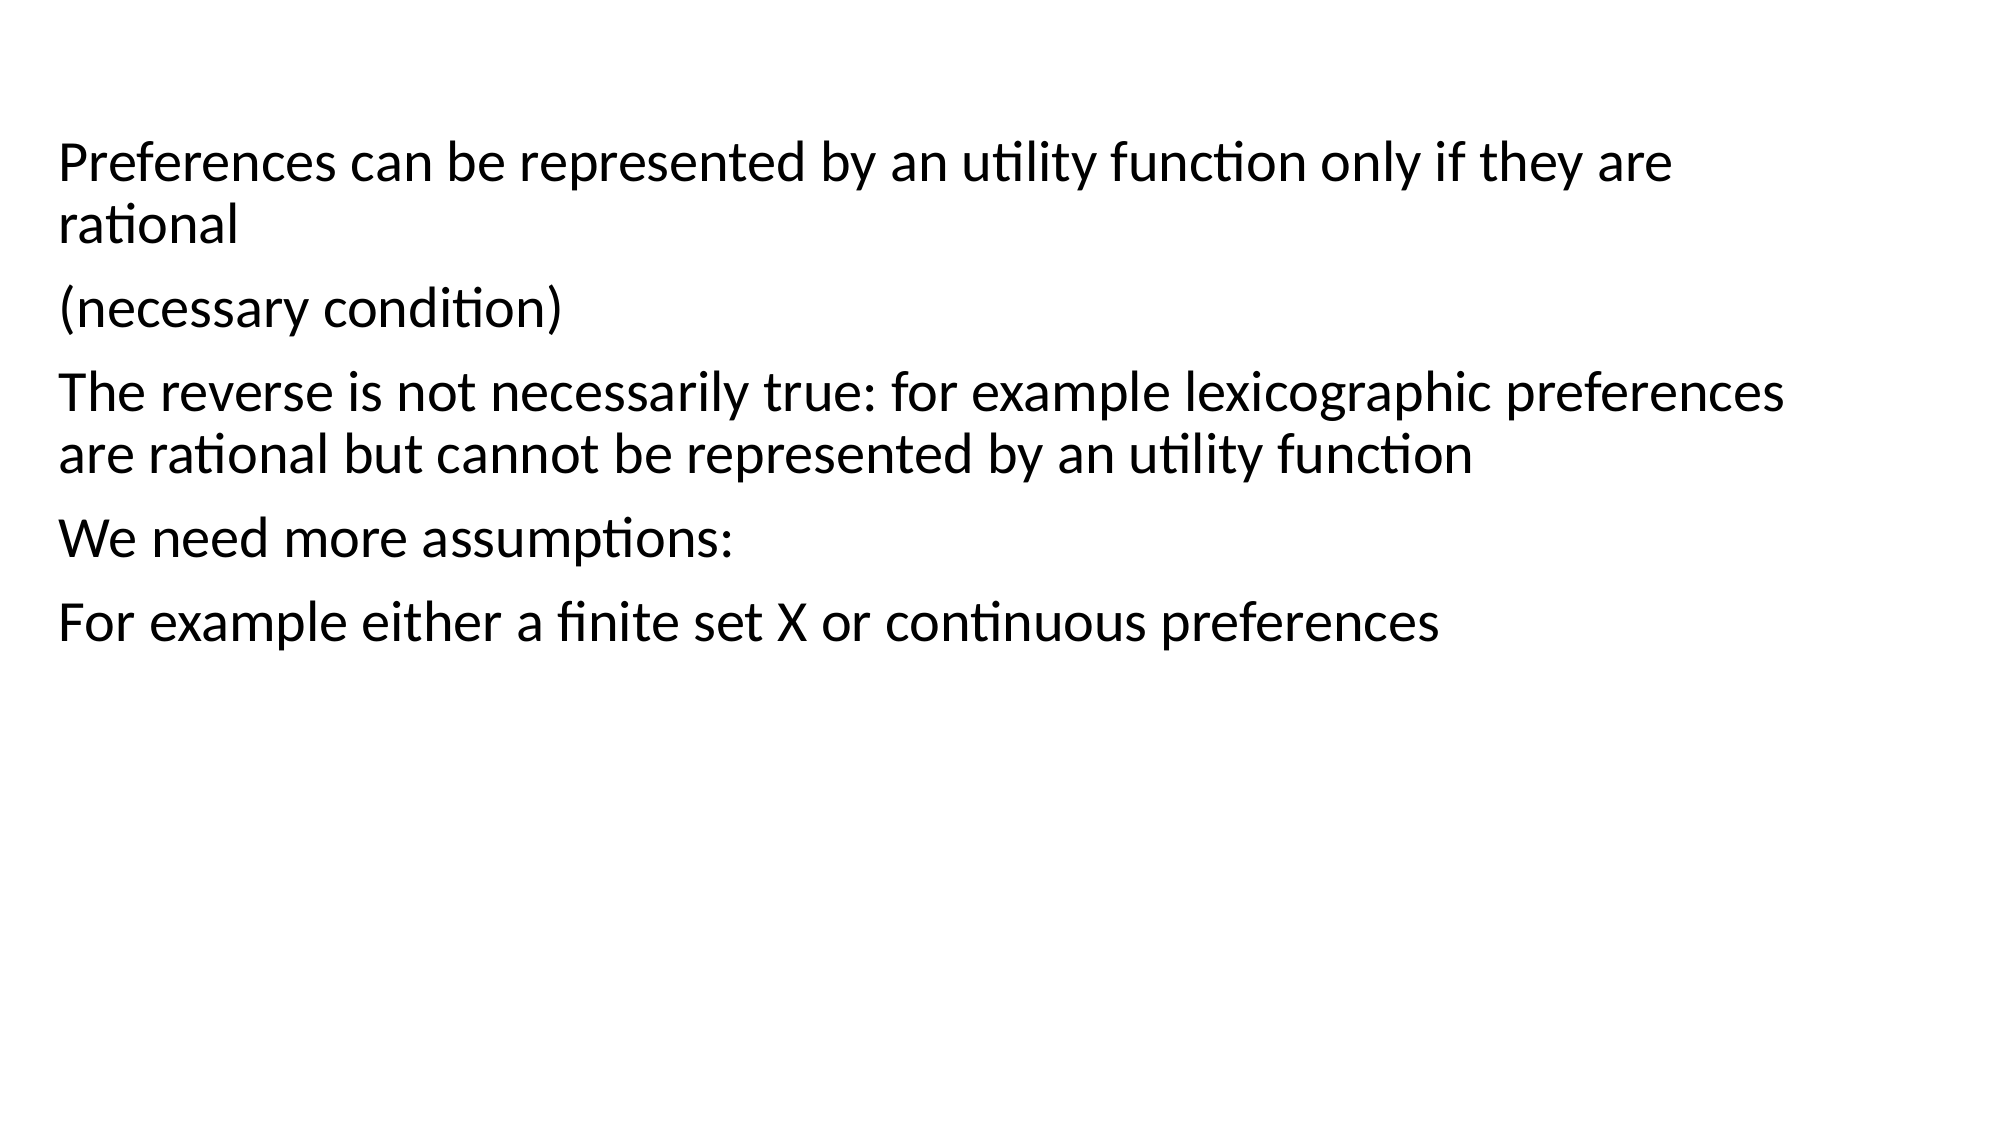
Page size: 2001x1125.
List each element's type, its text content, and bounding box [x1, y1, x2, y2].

list Preferences can be represented by an utility function only if they are rational (necessary condition) The reverse is not necessarily true: for example lexicographic preferences are rational but cannot be represented by an utility function We need more assumptions: For example either a finite set X or continuous preferences [43, 32, 1863, 1111]
